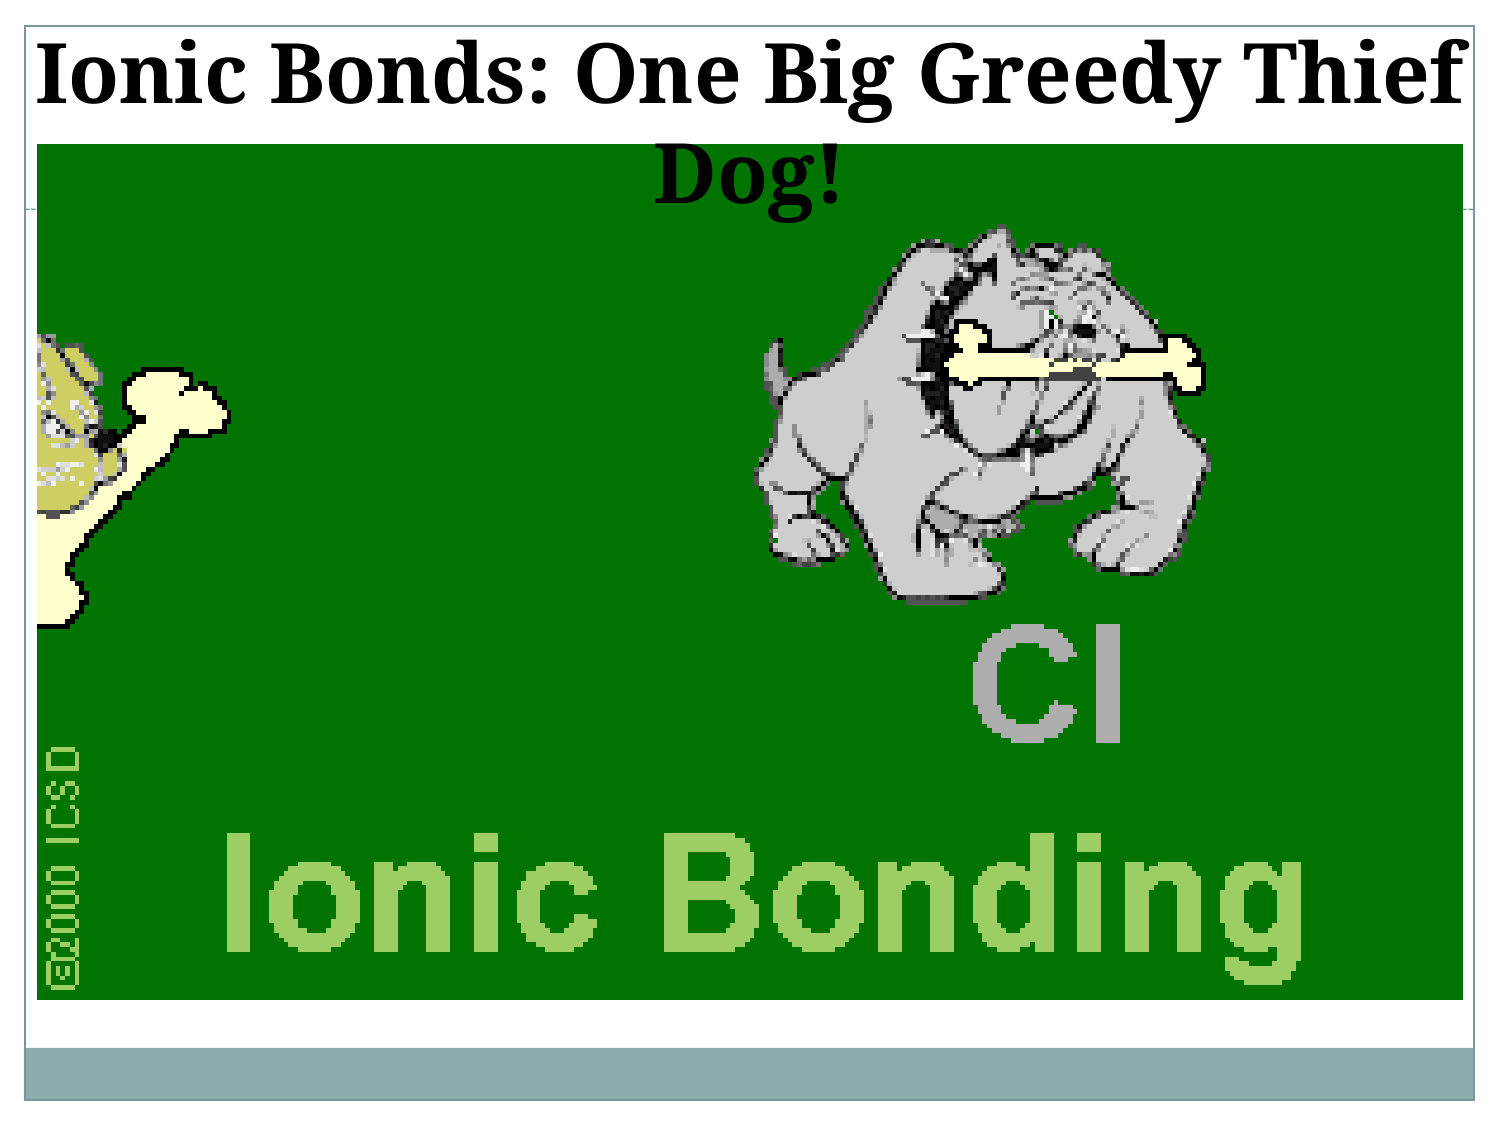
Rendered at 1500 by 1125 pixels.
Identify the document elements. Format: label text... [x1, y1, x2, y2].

picture [37, 144, 1463, 1001]
text_box Ionic Bonds: One Big Greedy Thief Dog! [0, 12, 1500, 228]
